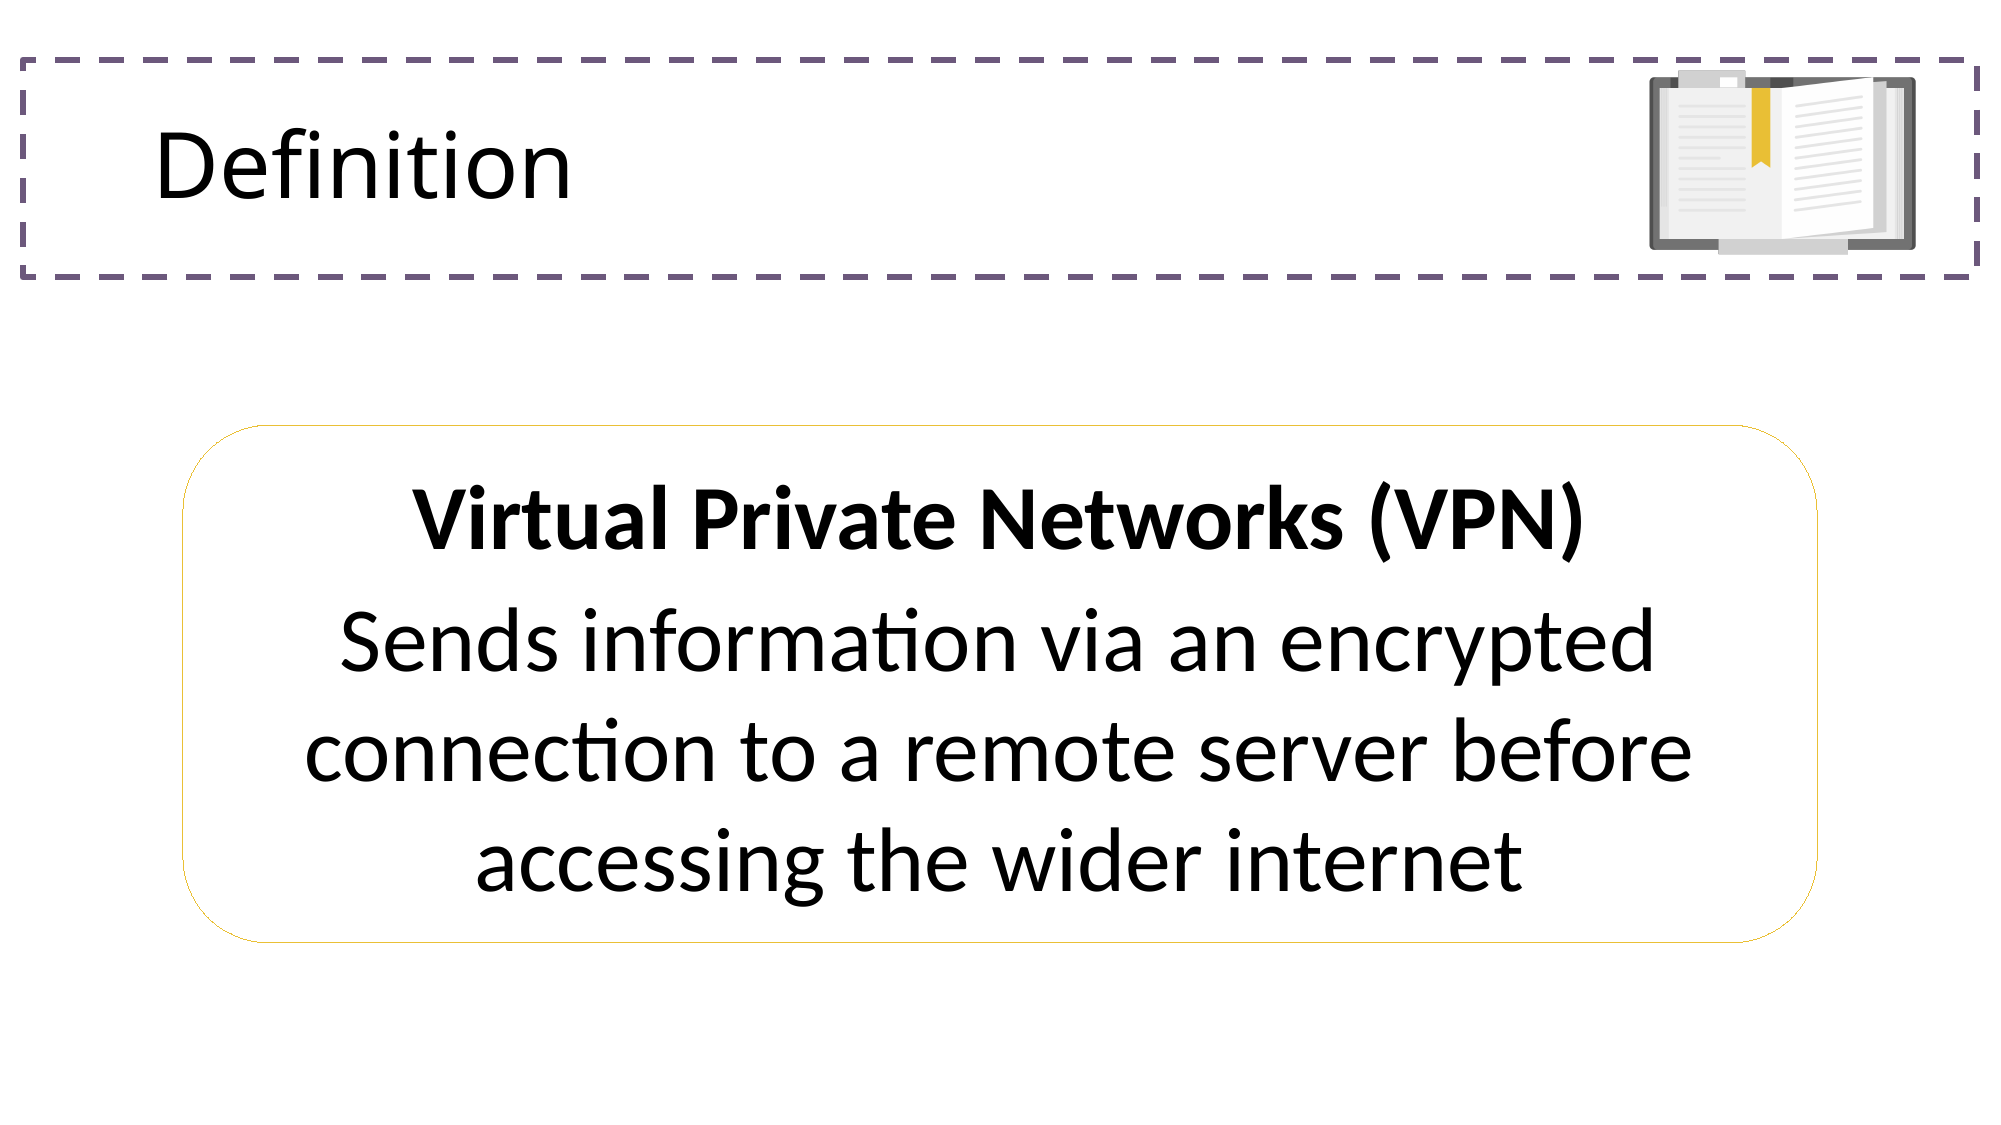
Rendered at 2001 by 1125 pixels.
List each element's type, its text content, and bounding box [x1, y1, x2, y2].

text_box Virtual Private Networks (VPN) Sends information via an encrypted connection to a remote server before accessing the wider internet [182, 425, 1818, 943]
title Definition [137, 59, 1863, 278]
picture [1649, 0, 1955, 341]
